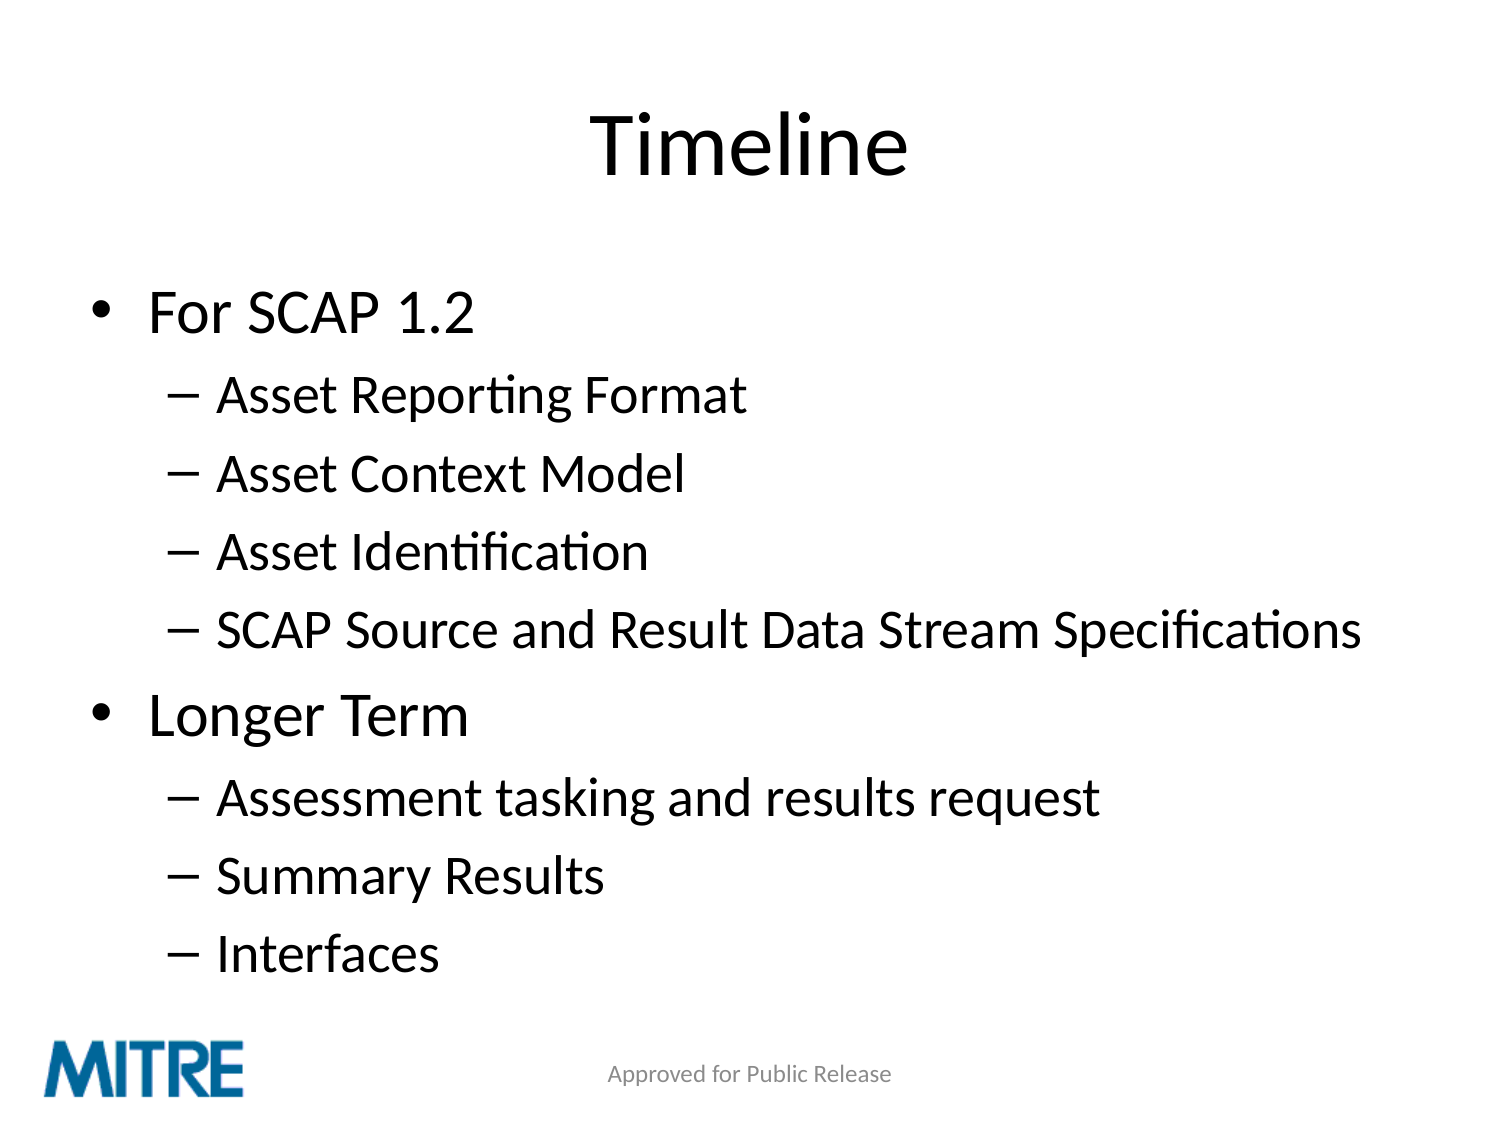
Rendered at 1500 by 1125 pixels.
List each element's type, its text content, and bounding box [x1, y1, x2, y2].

footer Approved for Public Release [512, 1042, 988, 1103]
list For SCAP 1.2 Asset Reporting Format Asset Context Model Asset Identification SCAP Source and Result Data Stream Specifications Longer Term Assessment tasking and results request Summary Results Interfaces [75, 262, 1425, 1005]
picture [37, 1033, 250, 1103]
title Timeline [75, 45, 1425, 233]
